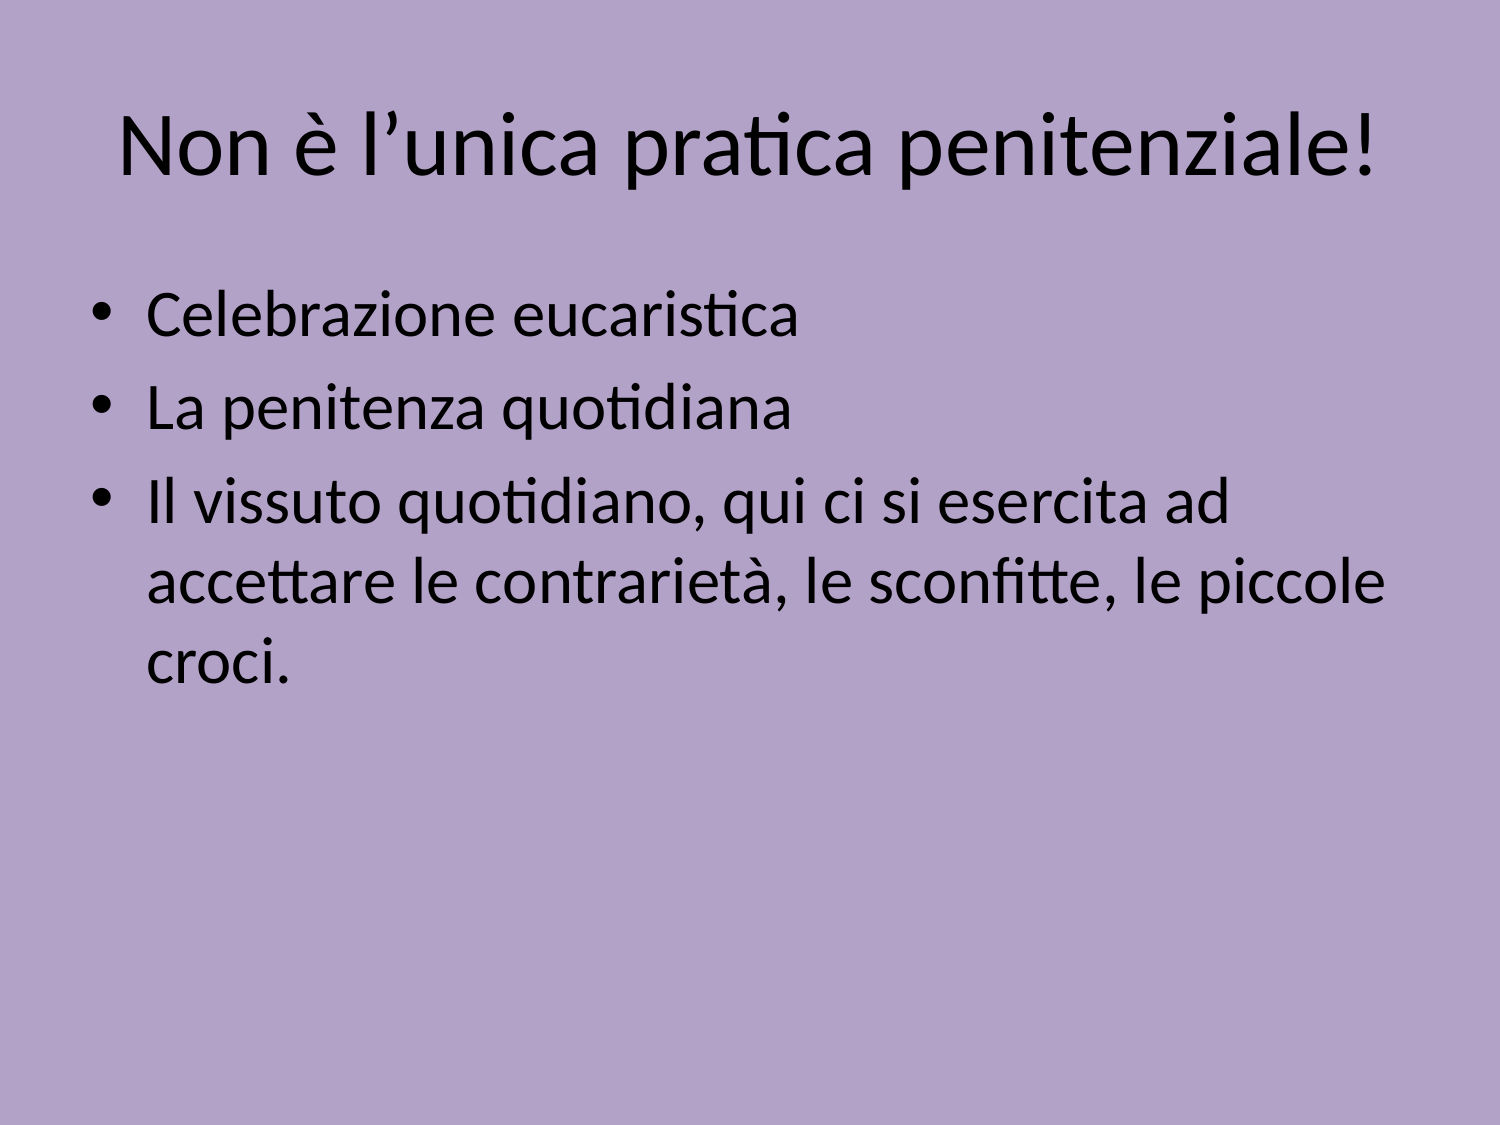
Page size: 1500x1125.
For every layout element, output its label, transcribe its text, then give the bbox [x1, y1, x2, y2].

list Celebrazione eucaristica La penitenza quotidiana Il vissuto quotidiano, qui ci si esercita ad accettare le contrarietà, le sconfitte, le piccole croci. [75, 262, 1425, 1005]
title Non è l’unica pratica penitenziale! [75, 45, 1425, 233]
